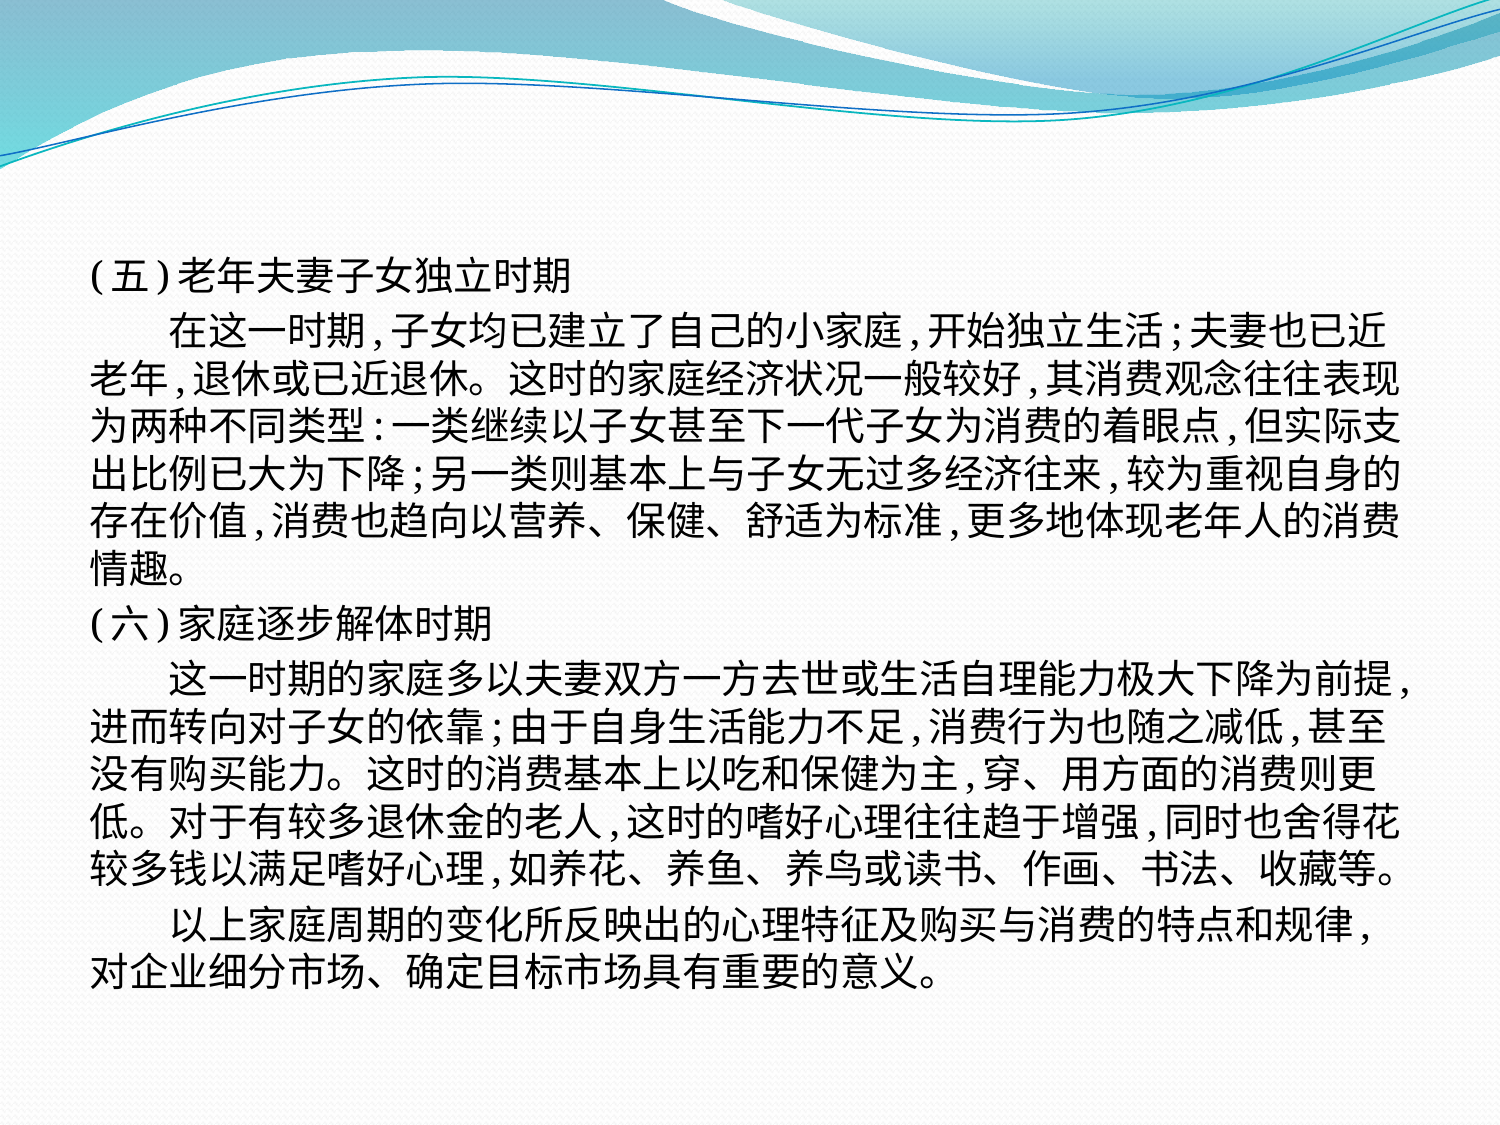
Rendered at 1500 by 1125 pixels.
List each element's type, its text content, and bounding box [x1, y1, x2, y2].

list (五)老年夫妻子女独立时期 在这一时期,子女均已建立了自己的小家庭,开始独立生活;夫妻也已近老年,退休或已近退休。这时的家庭经济状况一般较好,其消费观念往往表现为两种不同类型:一类继续以子女甚至下一代子女为消费的着眼点,但实际支出比例已大为下降;另一类则基本上与子女无过多经济往来,较为重视自身的存在价值,消费也趋向以营养、保健、舒适为标准,更多地体现老年人的消费情趣。 (六)家庭逐步解体时期 这一时期的家庭多以夫妻双方一方去世或生活自理能力极大下降为前提,进而转向对子女的依靠;由于自身生活能力不足,消费行为也随之减低,甚至没有购买能力。这时的消费基本上以吃和保健为主,穿、用方面的消费则更低。对于有较多退休金的老人,这时的嗜好心理往往趋于增强,同时也舍得花较多钱以满足嗜好心理,如养花、养鱼、养鸟或读书、作画、书法、收藏等。 以上家庭周期的变化所反映出的心理特征及购买与消费的特点和规律,对企业细分市场、确定目标市场具有重要的意义。 [75, 243, 1425, 1038]
